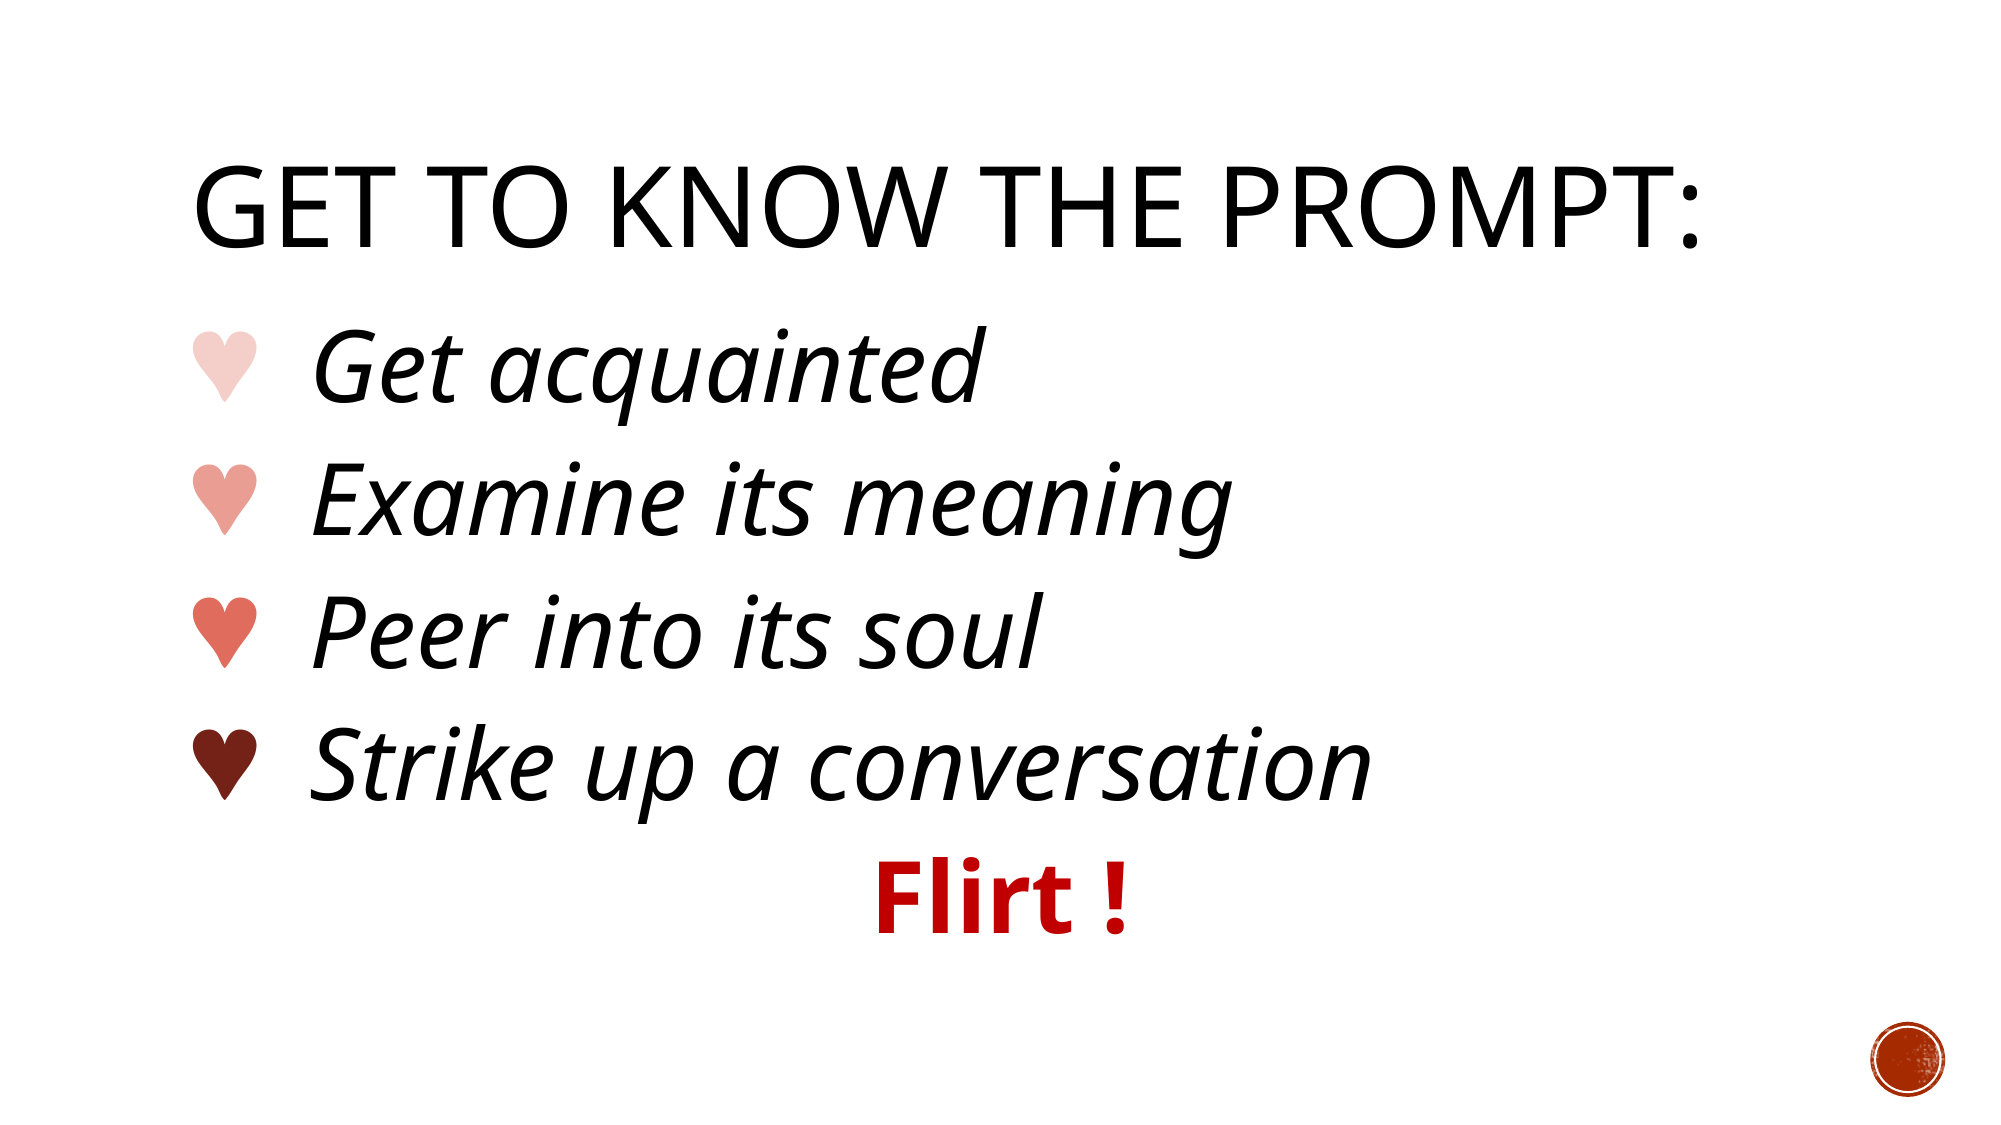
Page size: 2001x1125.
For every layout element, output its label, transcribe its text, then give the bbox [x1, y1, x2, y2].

list © Get acquainted © Examine its meaning © Peer into its soul © Strike up a conversation Flirt ! [175, 308, 1826, 1013]
title GET TO KNOW THE PROMPT: [175, 79, 1826, 308]
